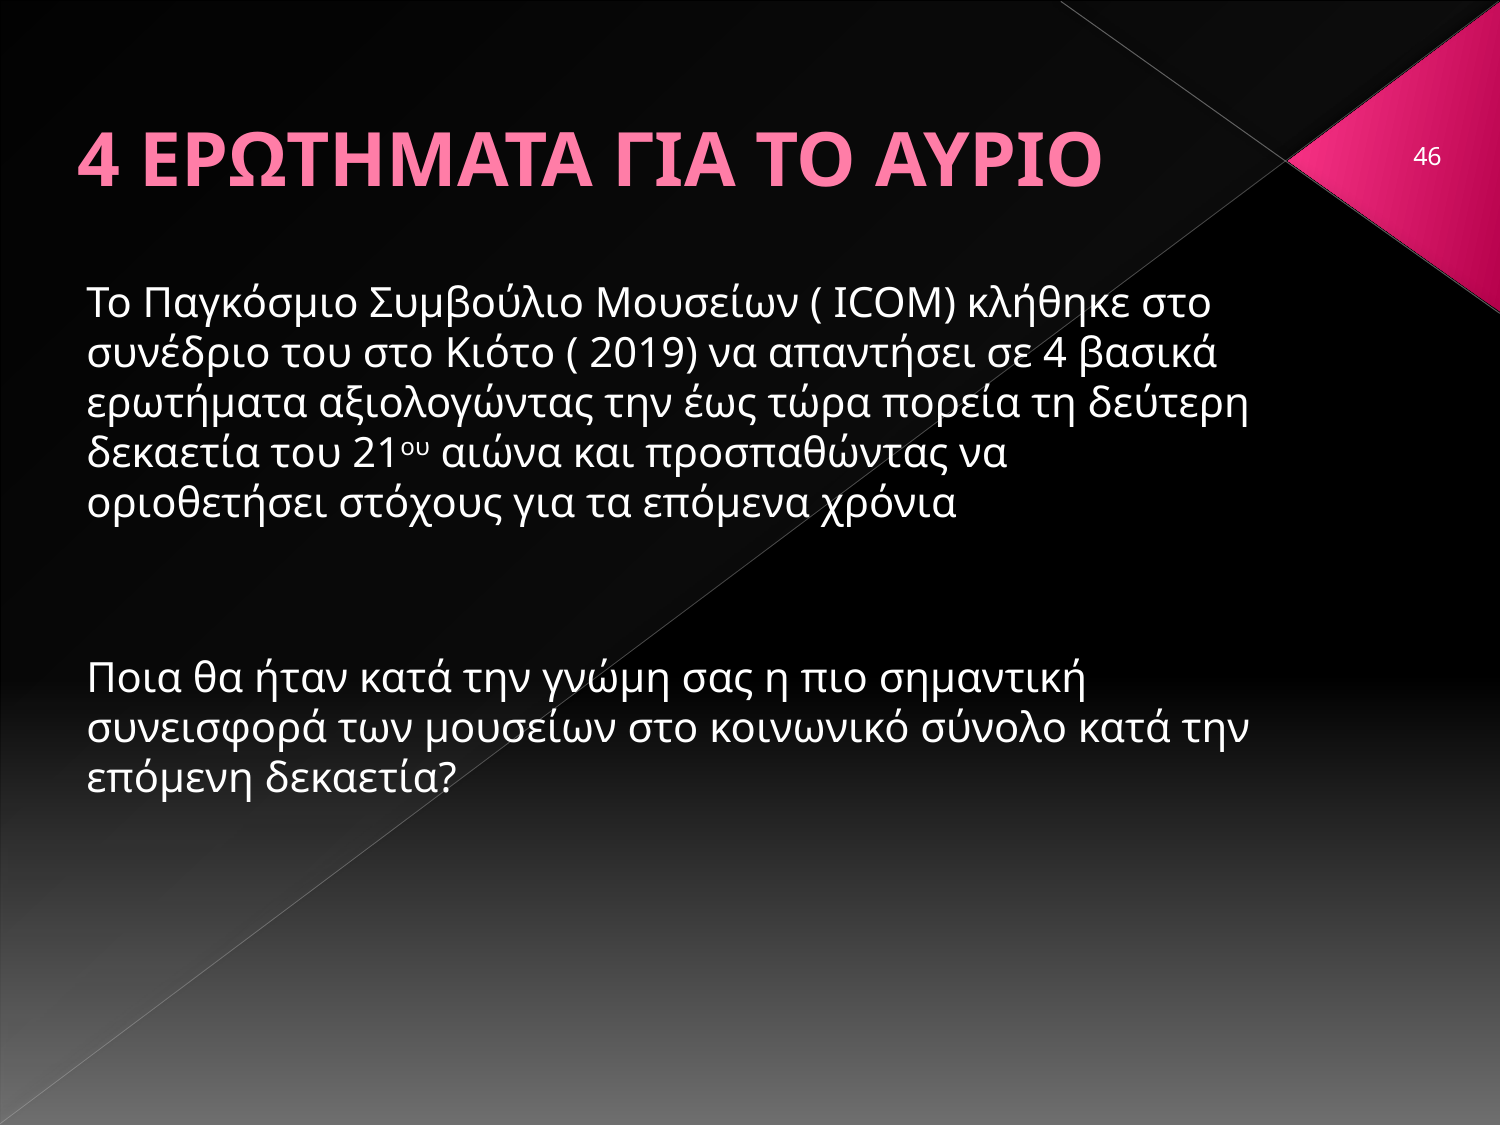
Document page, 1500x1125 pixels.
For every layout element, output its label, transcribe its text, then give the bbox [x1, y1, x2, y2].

slide_number 46 [1386, 132, 1469, 183]
title 4 ΕΡΩΤΗΜΑΤΑ ΓΙΑ ΤΟ ΑΥΡΙΟ [62, 44, 1250, 267]
list To Παγκόσμιο Συμβούλιο Μουσείων ( ICOM) κλήθηκε στο συνέδριο του στο Κιότο ( 2019) να απαντήσει σε 4 βασικά ερωτήματα αξιολογώντας την έως τώρα πορεία τη δεύτερη δεκαετία του 21ου αιώνα και προσπαθώντας να οριοθετήσει στόχους για τα επόμενα χρόνια Ποια θα ήταν κατά την γνώμη σας η πιο σημαντική συνεισφορά των μουσείων στο κοινωνικό σύνολο κατά την επόμενη δεκαετία? [62, 267, 1266, 1043]
